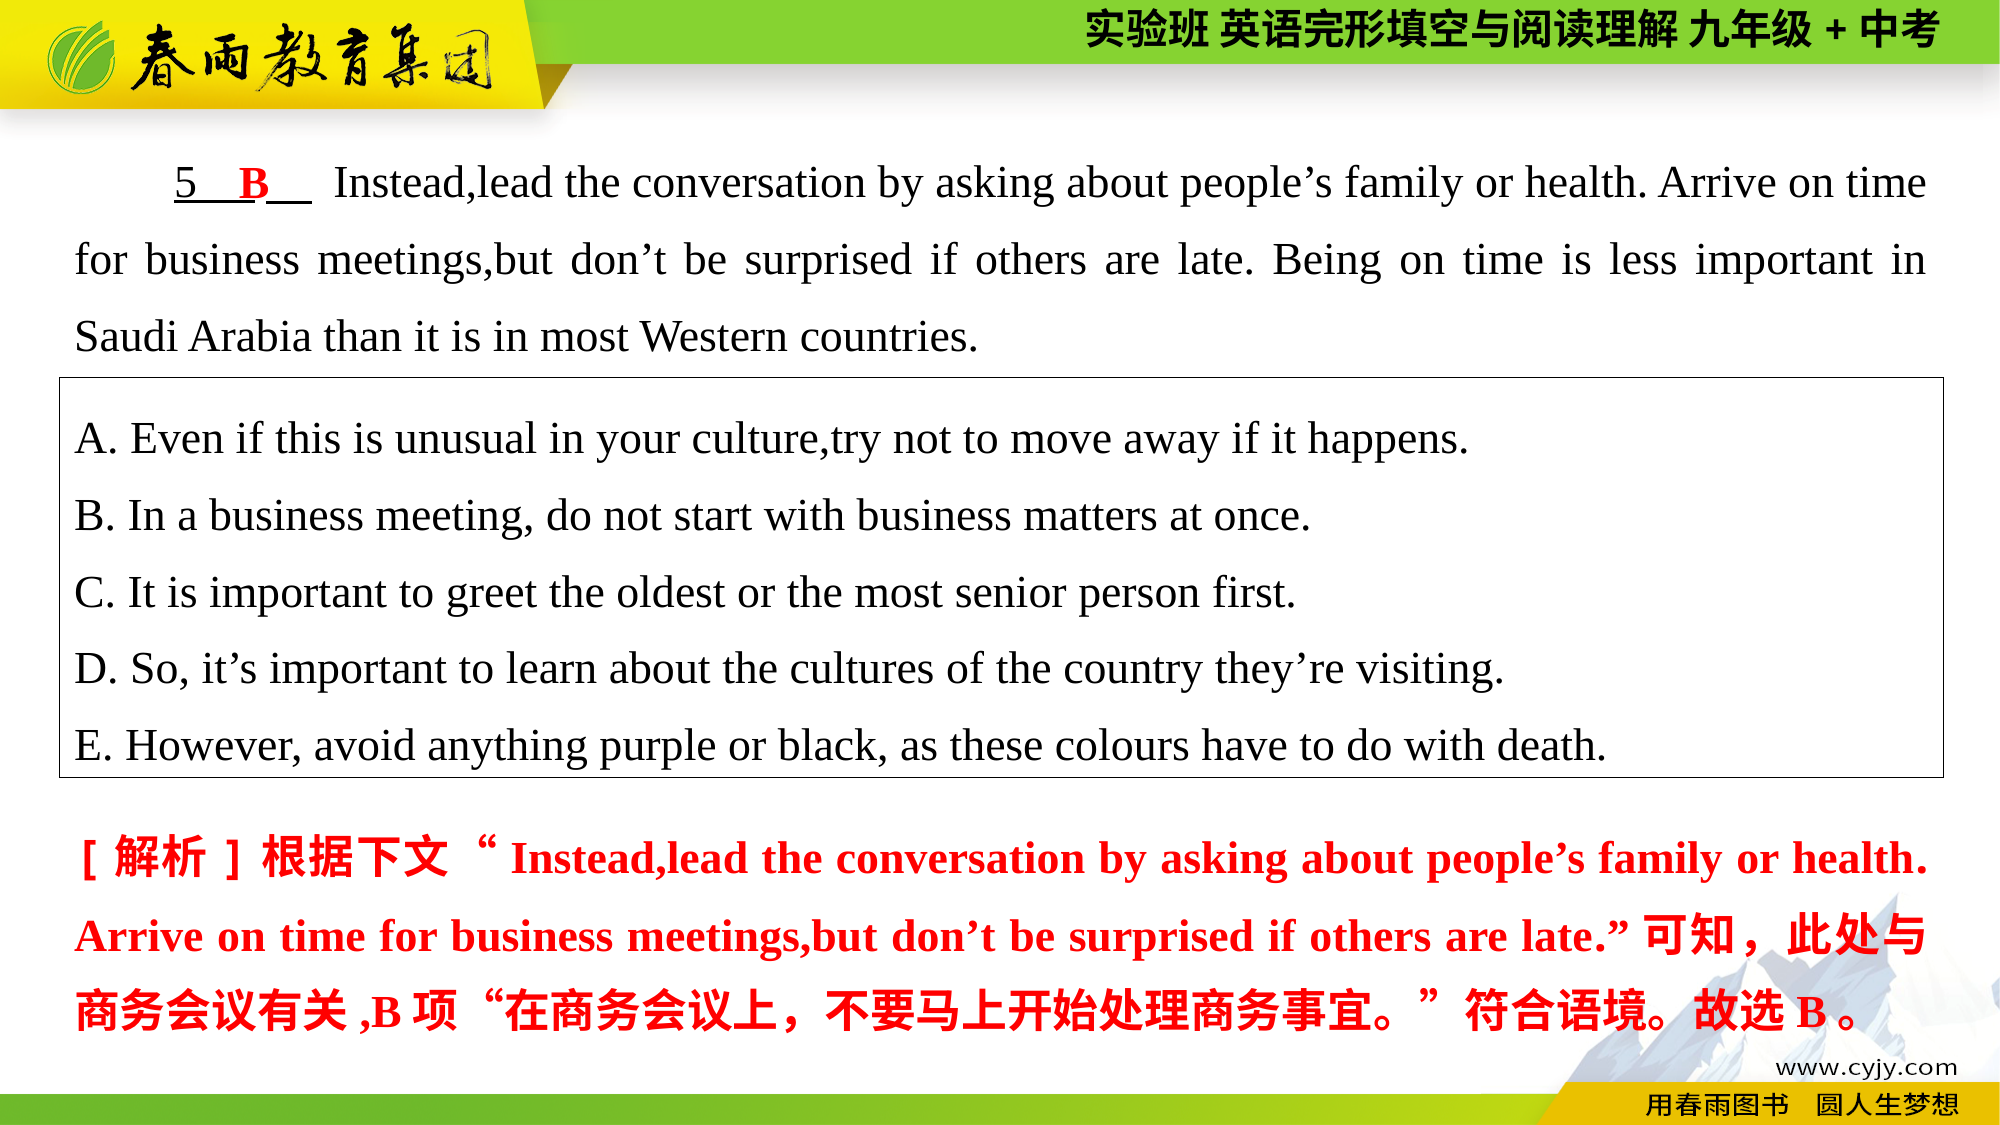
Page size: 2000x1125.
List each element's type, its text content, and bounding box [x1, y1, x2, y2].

text_box A. Even if this is unusual in your culture,try not to move away if it happens. B. In a business meeting, do not start with business matters at once. C. It is important to greet the oldest or the most senior person first. D. So, it’s important to learn about the cultures of the country they’re visiting. E. However, avoid anything purple or black, as these colours have to do with death. [59, 377, 1944, 778]
text_box [解析]根据下文“Instead,lead the conversation by asking about people’s family or health. Arrive on time for business meetings,but don’t be surprised if others are late.”可知，此处与商务会议有关,B项“在商务会议上，不要马上开始处理商务事宜。”符合语境。故选B。 [59, 798, 1944, 1045]
text_box B [223, 123, 285, 216]
list 5 Instead,lead the conversation by asking about people’s family or health. Arrive on time for business meetings,but don’t be surprised if others are late. Being on time is less important in Saudi Arabia than it is in most Western countries. [59, 122, 1944, 363]
picture [0, 0, 2000, 1125]
